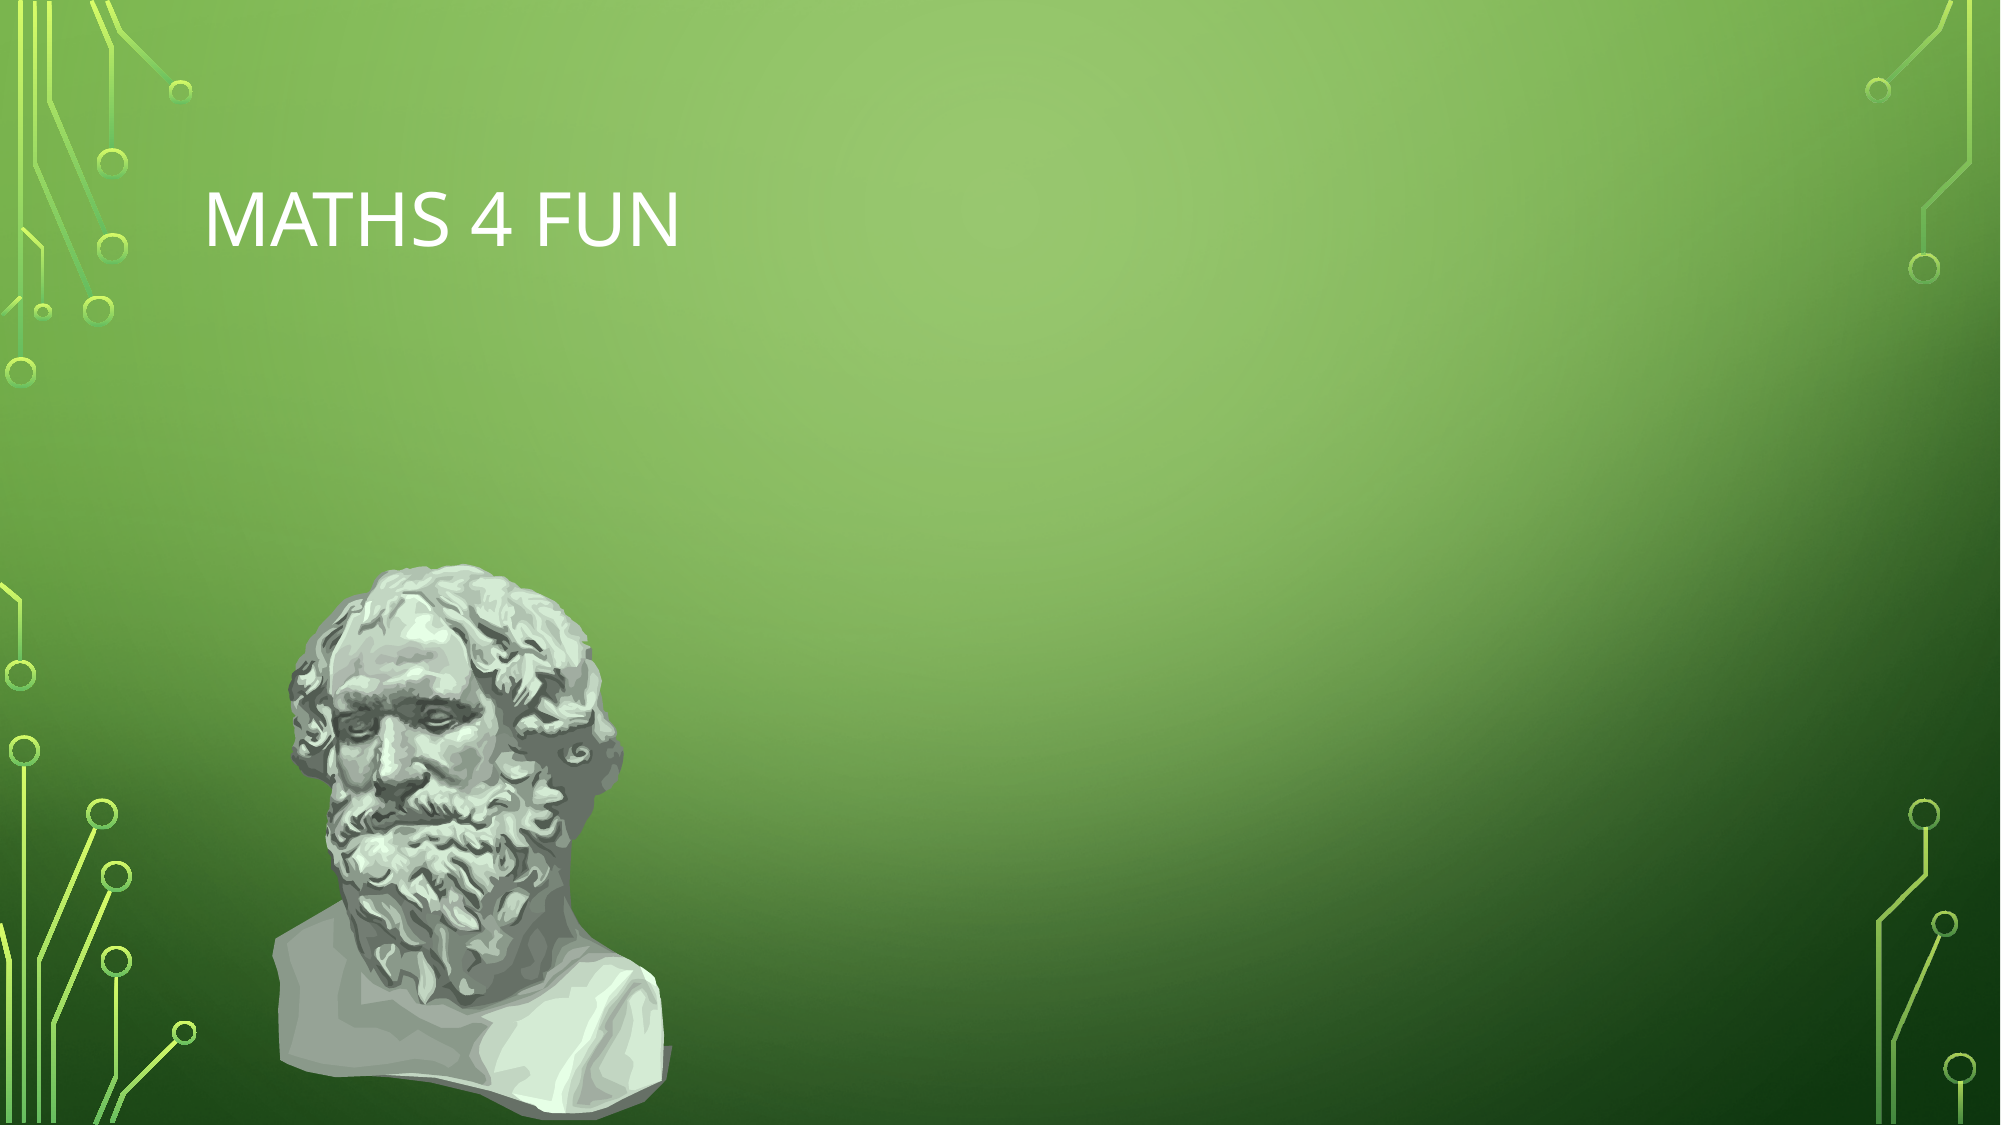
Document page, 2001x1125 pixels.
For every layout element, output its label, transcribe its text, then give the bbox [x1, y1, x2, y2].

title Maths 4 Fun [187, 101, 1813, 344]
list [267, 558, 678, 1125]
